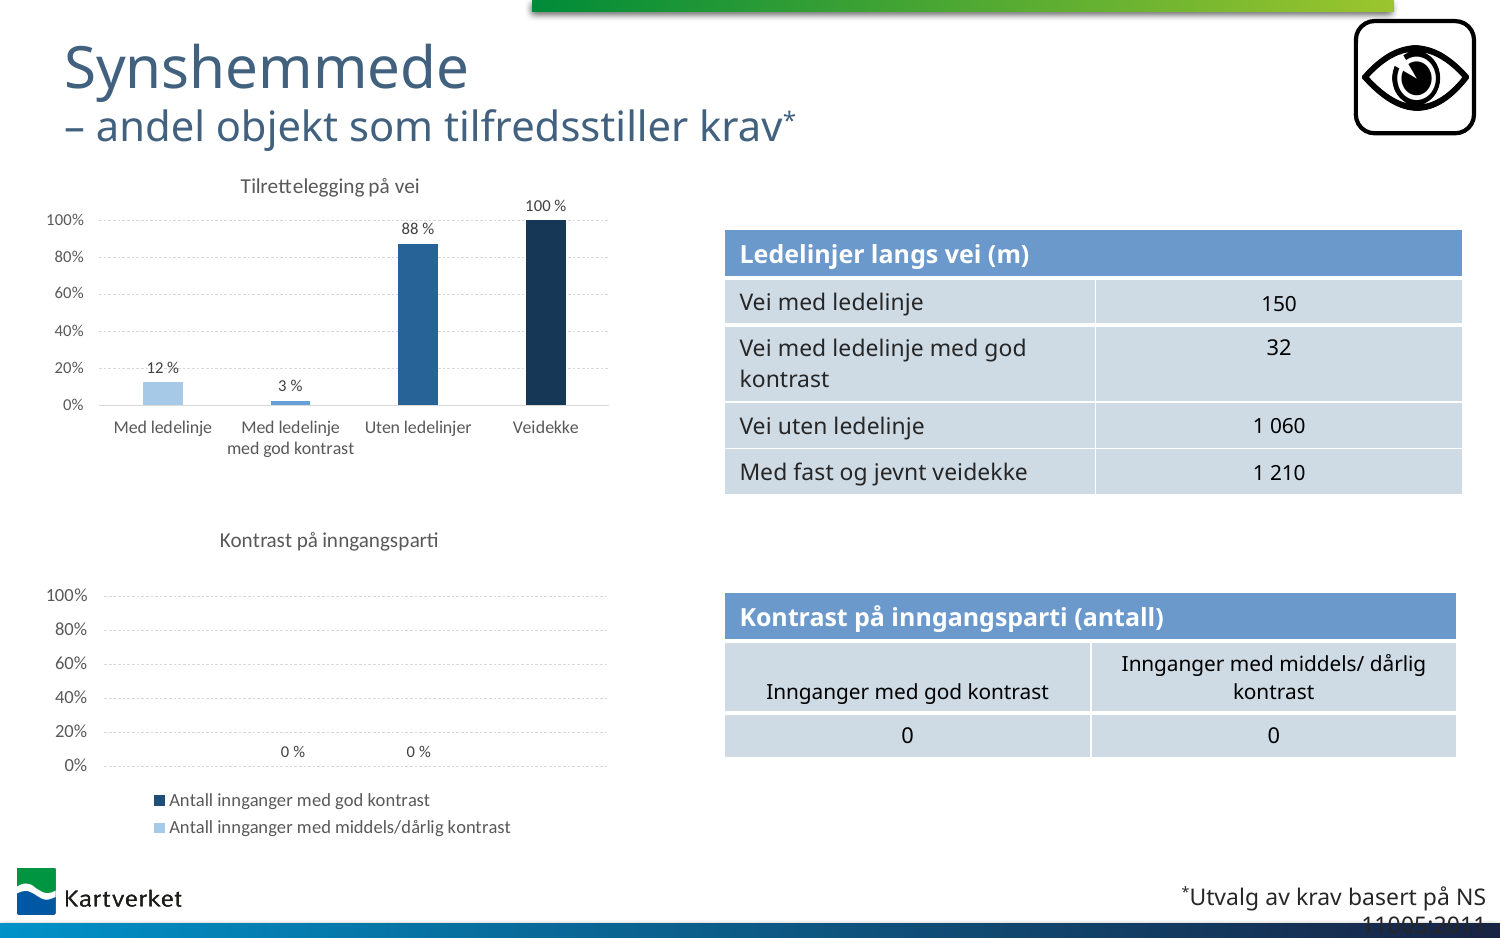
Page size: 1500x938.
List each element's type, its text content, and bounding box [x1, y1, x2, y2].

table_cell 32 [1096, 327, 1462, 401]
table_cell 150 [1096, 280, 1462, 323]
picture [41, 520, 618, 846]
table_cell Innganger med god kontrast [725, 643, 1090, 711]
table_cell Vei uten ledelinje [725, 403, 1095, 448]
table_cell 1 210 [1096, 449, 1462, 494]
table_cell 0 [725, 715, 1090, 757]
table_cell Vei med ledelinje [725, 280, 1095, 323]
table_header Ledelinjer langs vei (m) [725, 230, 1462, 276]
table_cell 0 [1092, 715, 1456, 757]
table_header Kontrast på inngangsparti (antall) [725, 593, 1456, 639]
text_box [1355, 20, 1475, 134]
text_box *Utvalg av krav basert på NS 11005:2011 [1068, 873, 1500, 938]
table_cell 1 060 [1096, 403, 1462, 448]
table_cell Innganger med middels/ dårlig kontrast [1092, 643, 1456, 711]
table_cell Vei med ledelinje med god kontrast [725, 327, 1095, 401]
picture [41, 166, 619, 492]
table_cell Med fast og jevnt veidekke [725, 449, 1095, 494]
text_box Synshemmede – andel objekt som tilfredsstiller krav* [49, 24, 1431, 158]
